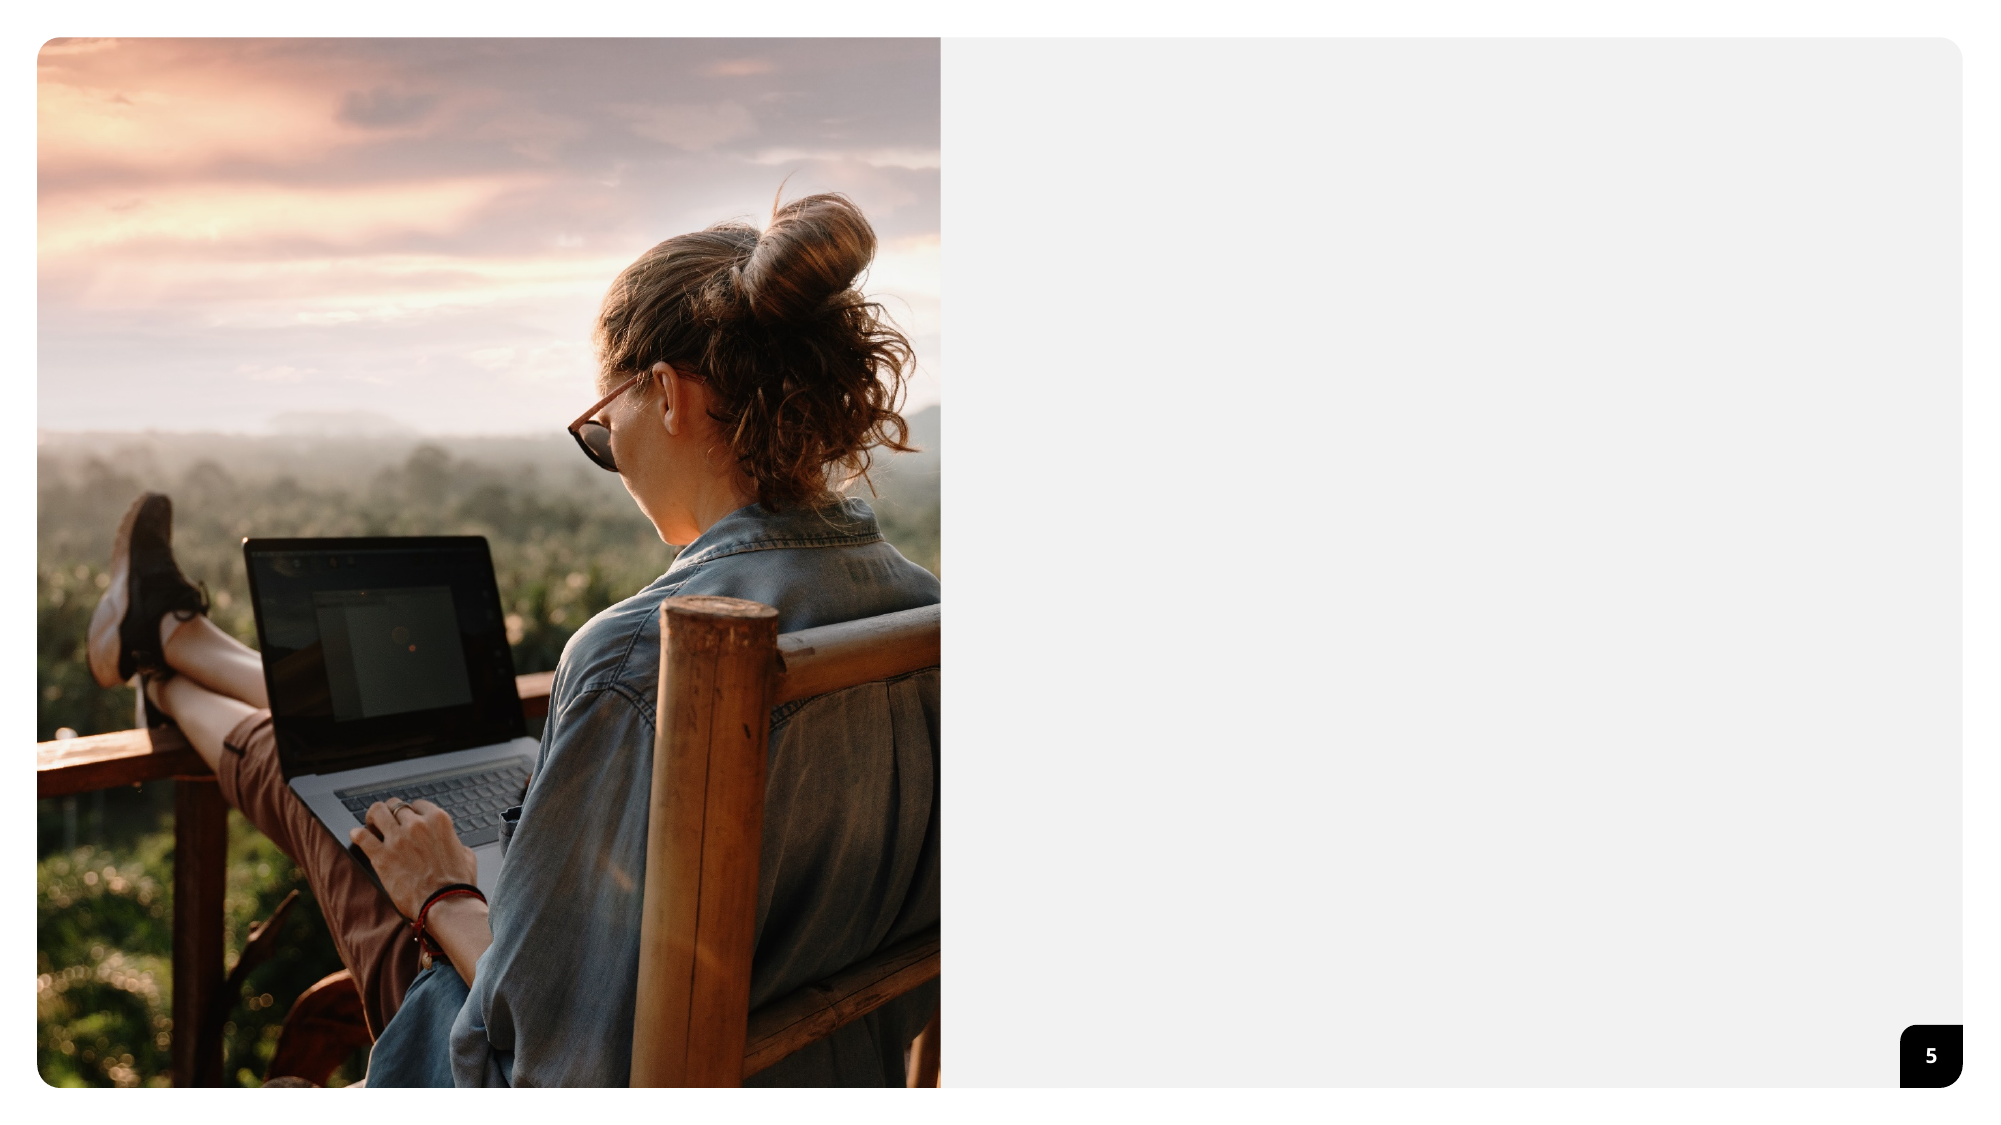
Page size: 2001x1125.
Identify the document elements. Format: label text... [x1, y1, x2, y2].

picture [37, 37, 941, 1089]
slide_number 5 [1900, 1024, 1963, 1088]
